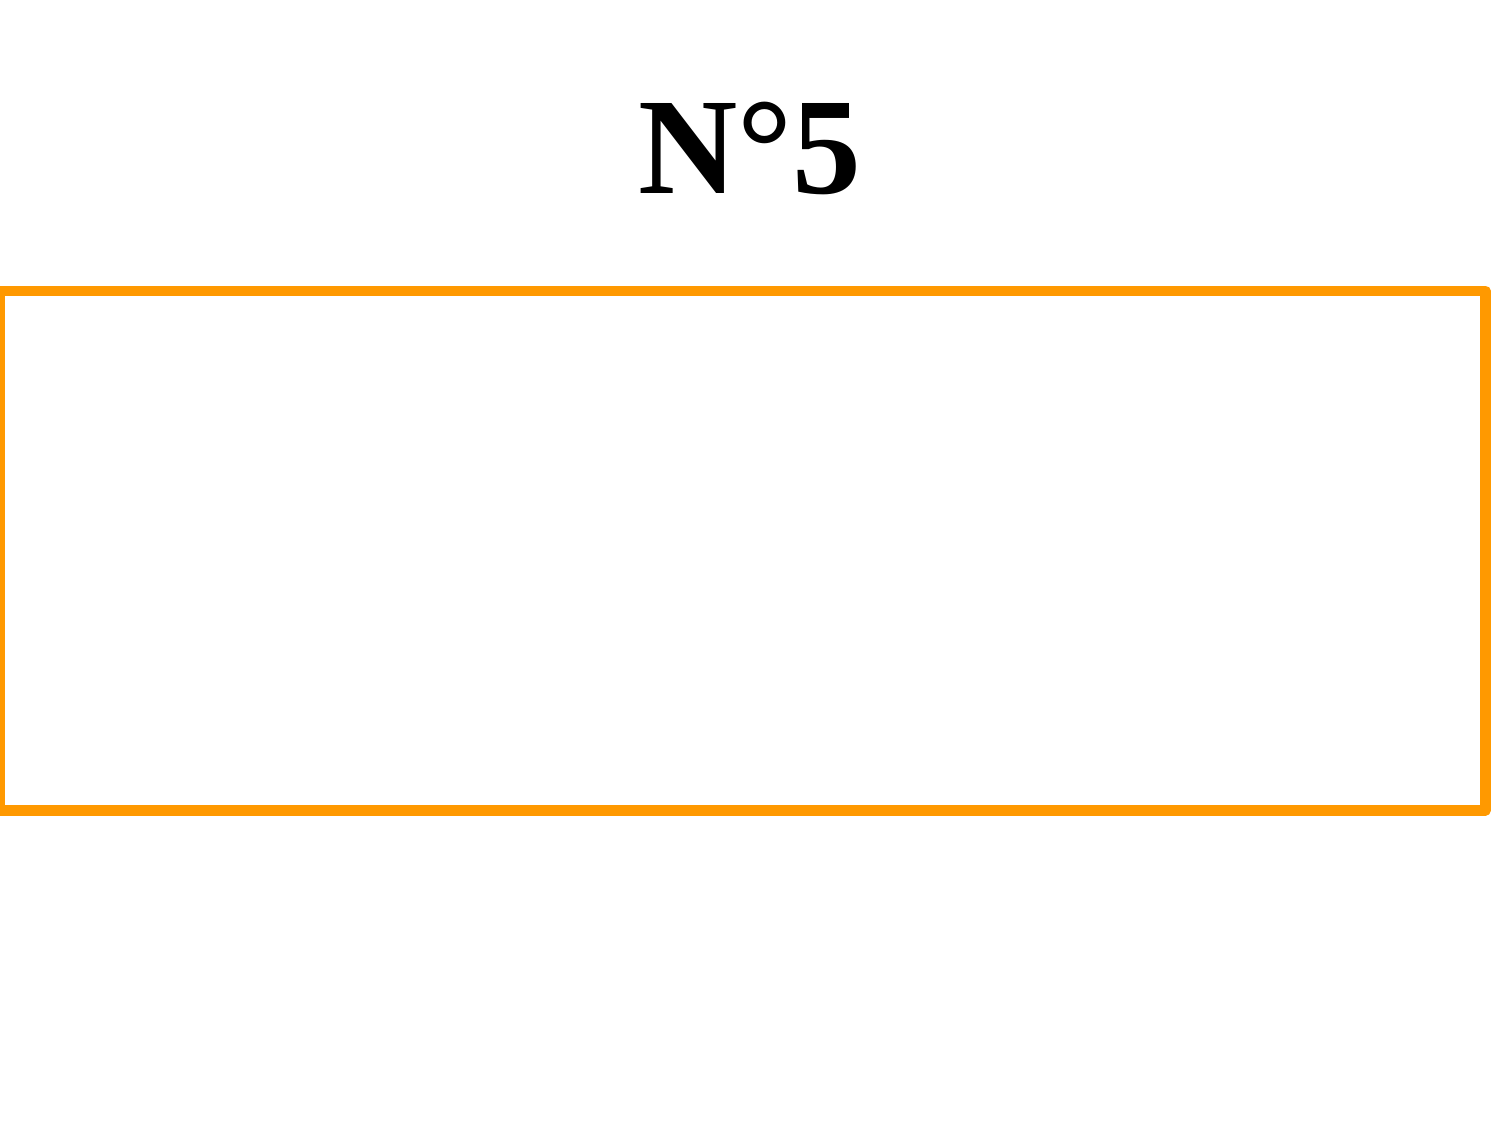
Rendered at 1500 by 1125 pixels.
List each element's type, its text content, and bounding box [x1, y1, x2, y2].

title N°5 [0, 45, 1500, 233]
